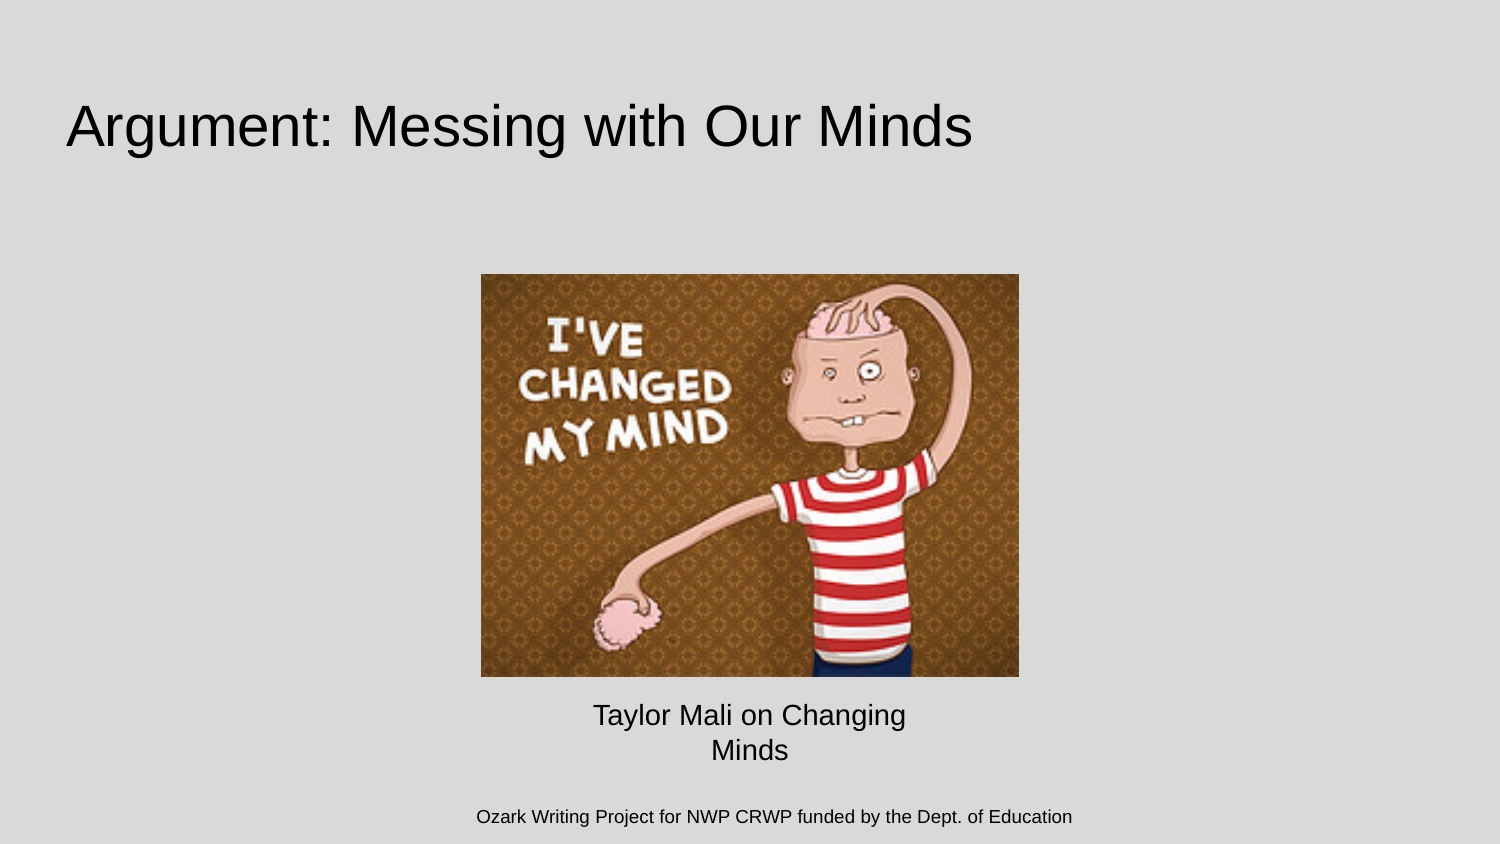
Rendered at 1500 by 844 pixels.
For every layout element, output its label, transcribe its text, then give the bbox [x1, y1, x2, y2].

title Argument: Messing with Our Minds [51, 72, 1449, 167]
list Ozark Writing Project for NWP CRWP funded by the Dept. of Education [75, 790, 1474, 844]
text_box Taylor Mali on Changing Minds [535, 685, 965, 711]
picture [481, 274, 1019, 677]
